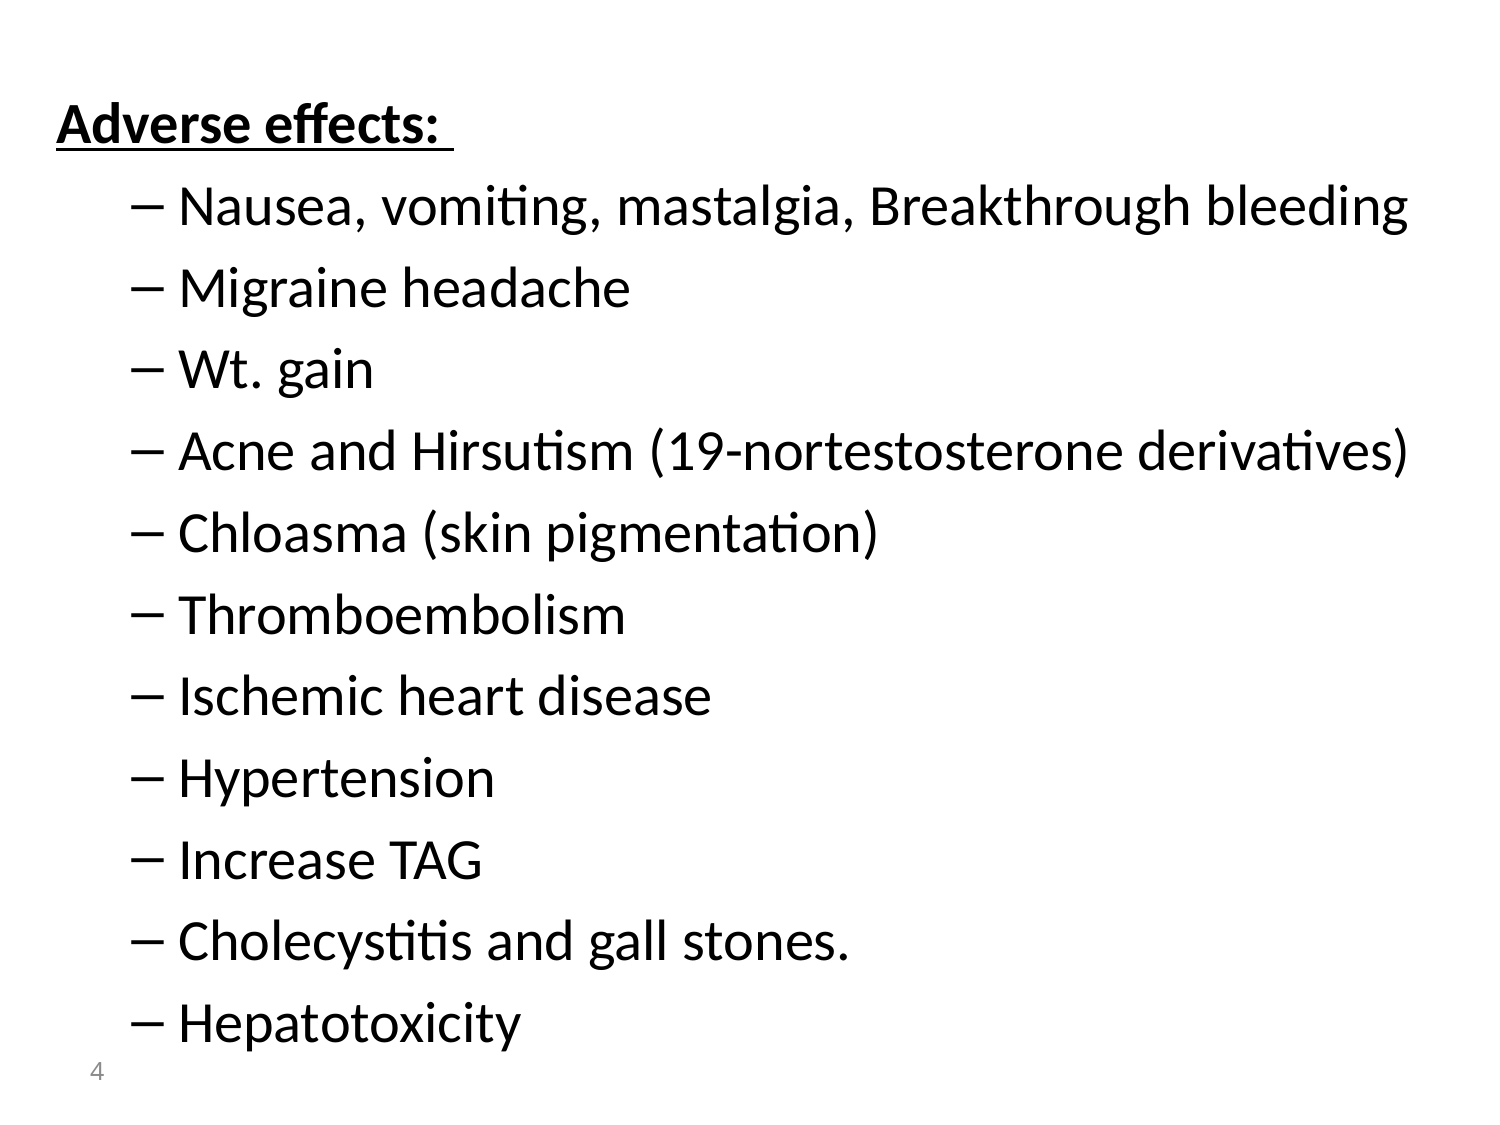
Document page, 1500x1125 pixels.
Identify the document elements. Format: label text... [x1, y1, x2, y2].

list Adverse effects: Nausea, vomiting, mastalgia, Breakthrough bleeding Migraine headache Wt. gain Acne and Hirsutism (19-nortestosterone derivatives) Chloasma (skin pigmentation) Thromboembolism Ischemic heart disease Hypertension Increase TAG Cholecystitis and gall stones. Hepatotoxicity [41, 78, 1465, 1059]
slide_number 4 [75, 1059, 425, 1103]
